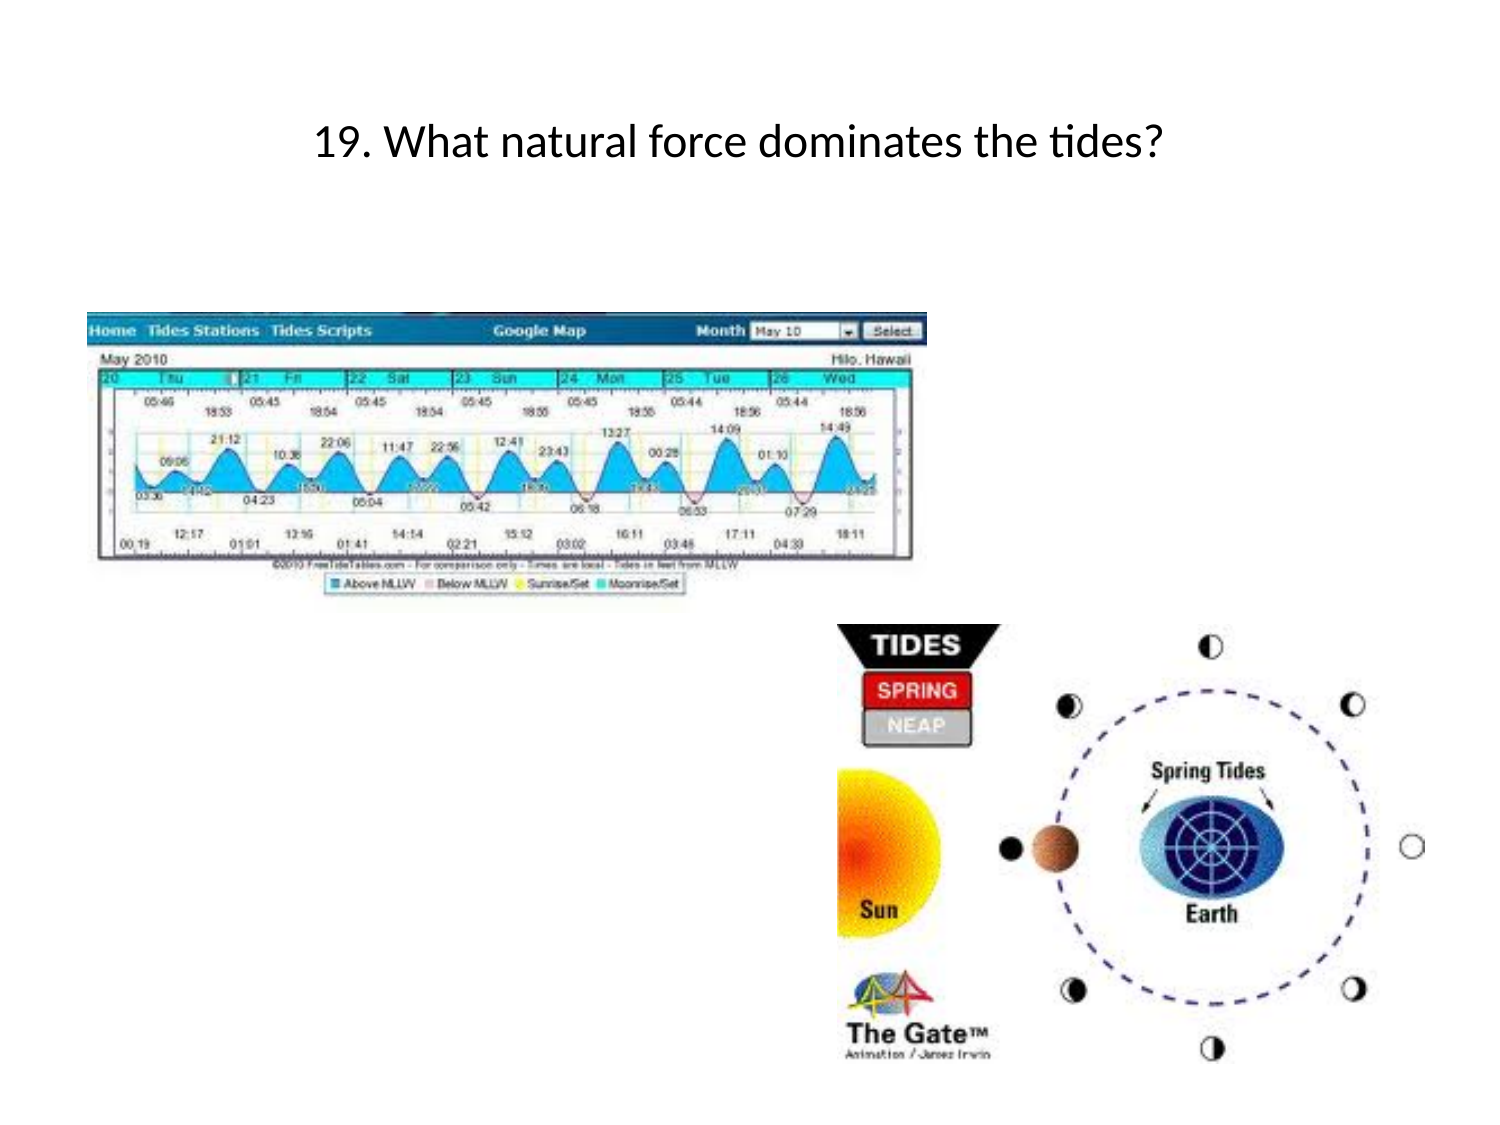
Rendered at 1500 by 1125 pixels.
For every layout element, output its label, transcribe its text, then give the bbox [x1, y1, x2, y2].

picture [837, 624, 1426, 1064]
title 19. What natural force dominates the tides? [75, 45, 1425, 233]
picture [87, 312, 928, 613]
